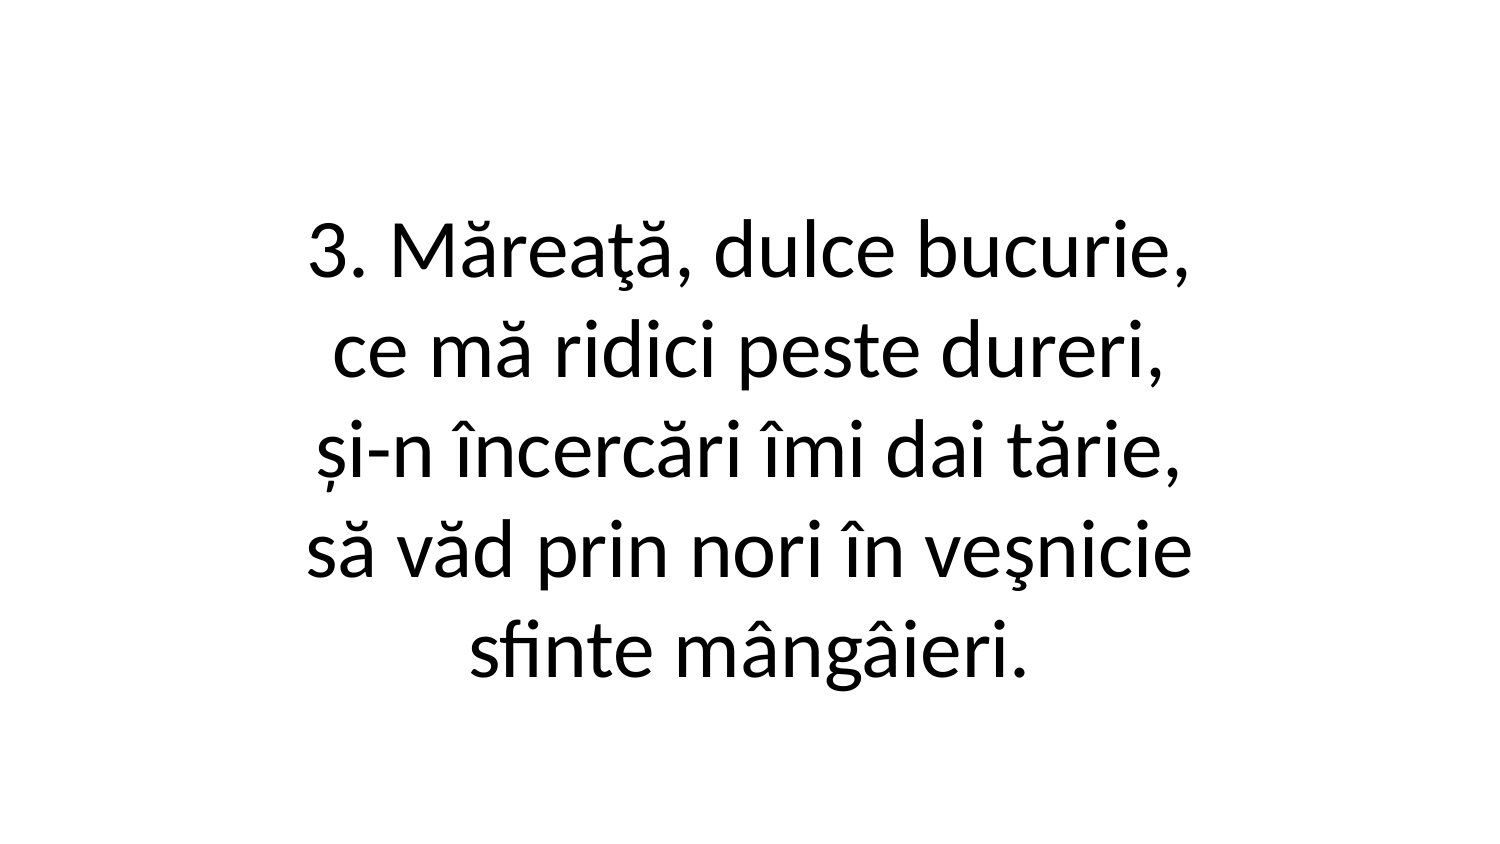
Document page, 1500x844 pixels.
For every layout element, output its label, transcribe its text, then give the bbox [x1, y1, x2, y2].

text_box 3. Măreaţă, dulce bucurie, ce mă ridici peste dureri, și-n încercări îmi dai tărie, să văd prin nori în veşnicie sfinte mângâieri. [290, 142, 1210, 702]
